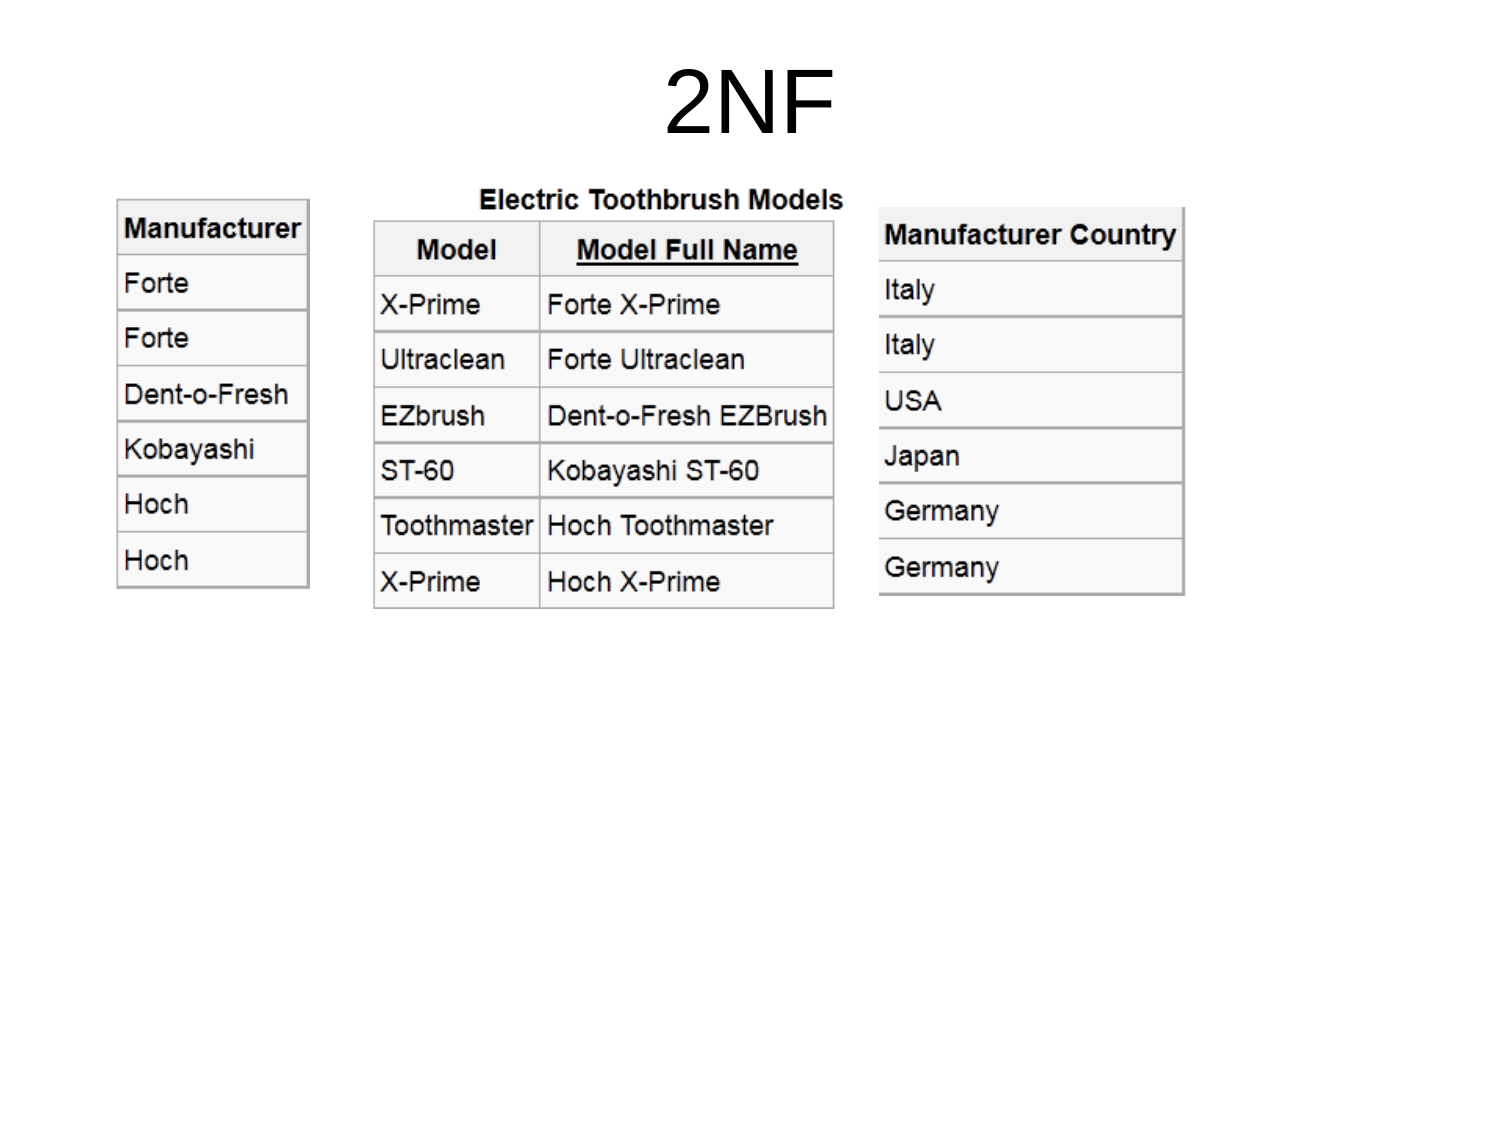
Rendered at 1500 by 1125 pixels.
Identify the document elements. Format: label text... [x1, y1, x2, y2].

picture [371, 172, 856, 609]
picture [111, 196, 310, 597]
picture [879, 207, 1187, 596]
title 2NF [74, 44, 1426, 150]
